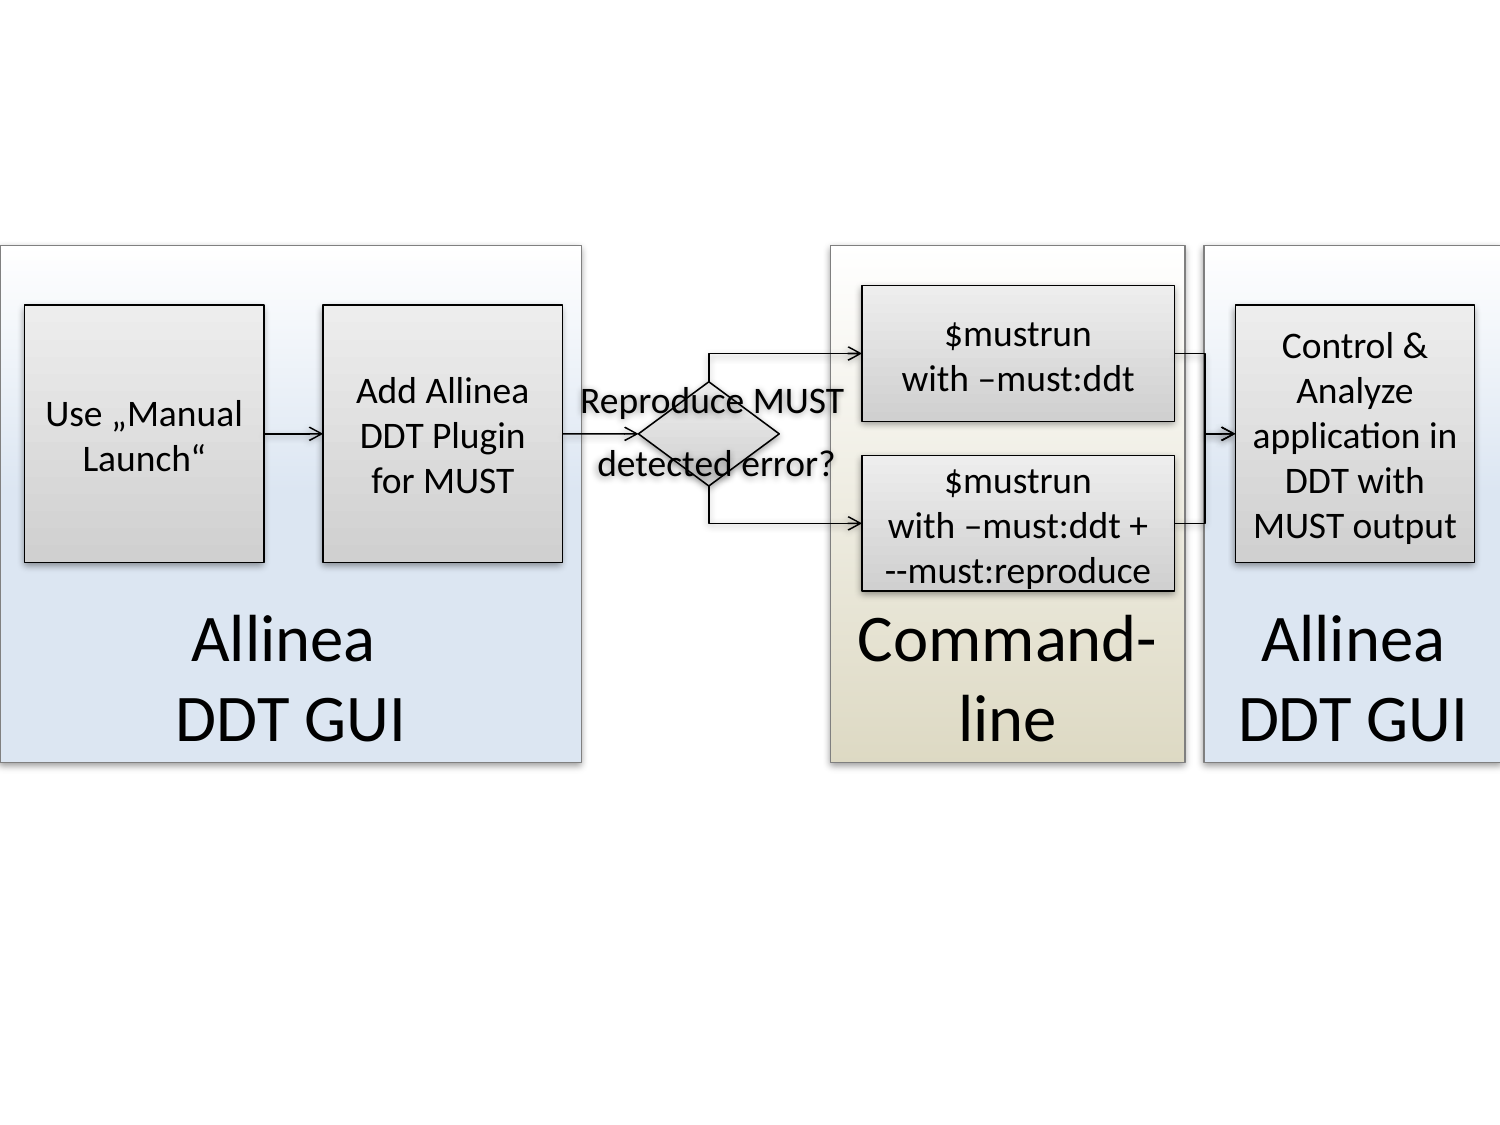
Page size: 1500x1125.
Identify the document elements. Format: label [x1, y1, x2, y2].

text_box [0, 245, 1500, 763]
